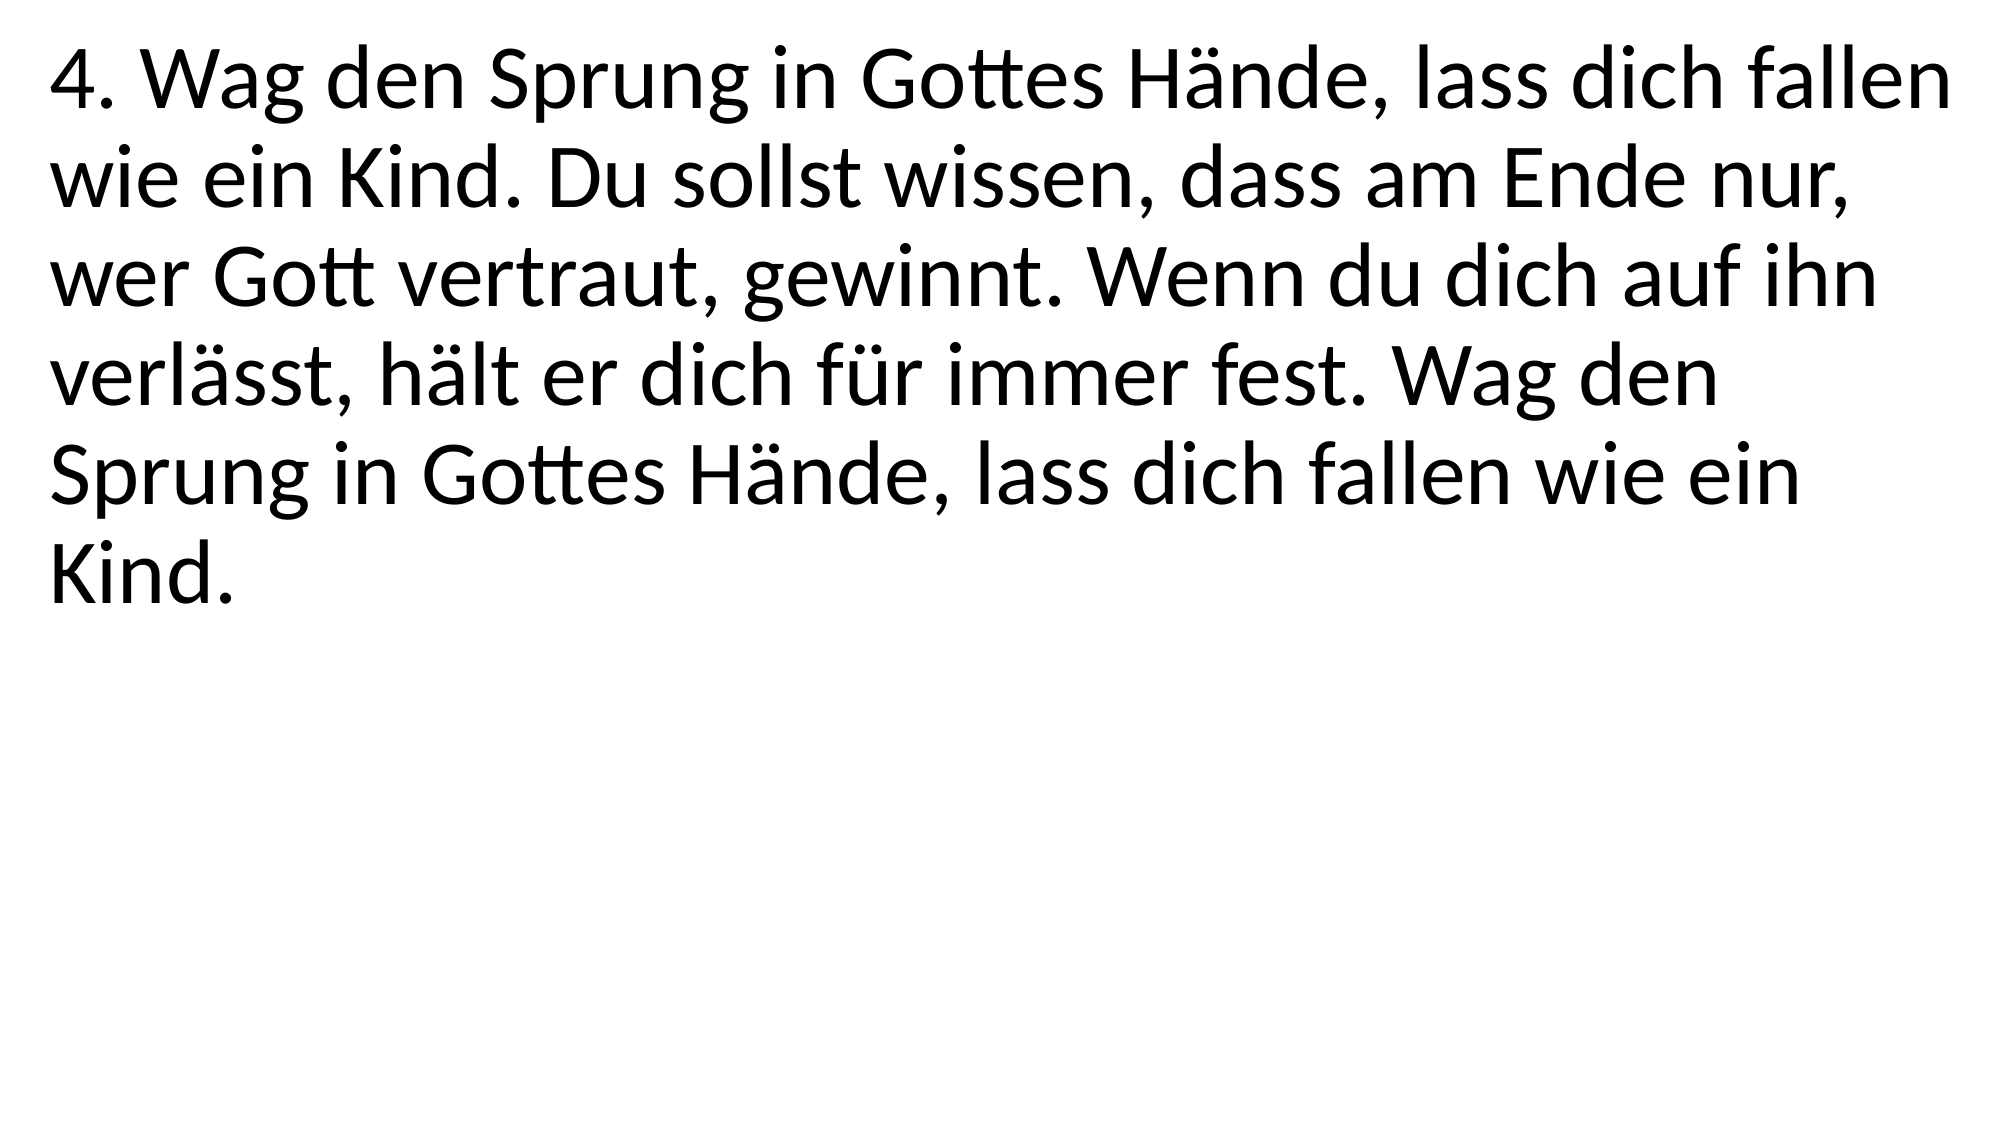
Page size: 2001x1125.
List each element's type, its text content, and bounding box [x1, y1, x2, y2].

list 4. Wag den Sprung in Gottes Hände, lass dich fallen wie ein Kind. Du sollst wissen, dass am Ende nur, wer Gott vertraut, gewinnt. Wenn du dich auf ihn verlässt, hält er dich für immer fest. Wag den Sprung in Gottes Hände, lass dich fallen wie ein Kind. [34, 21, 2000, 1125]
